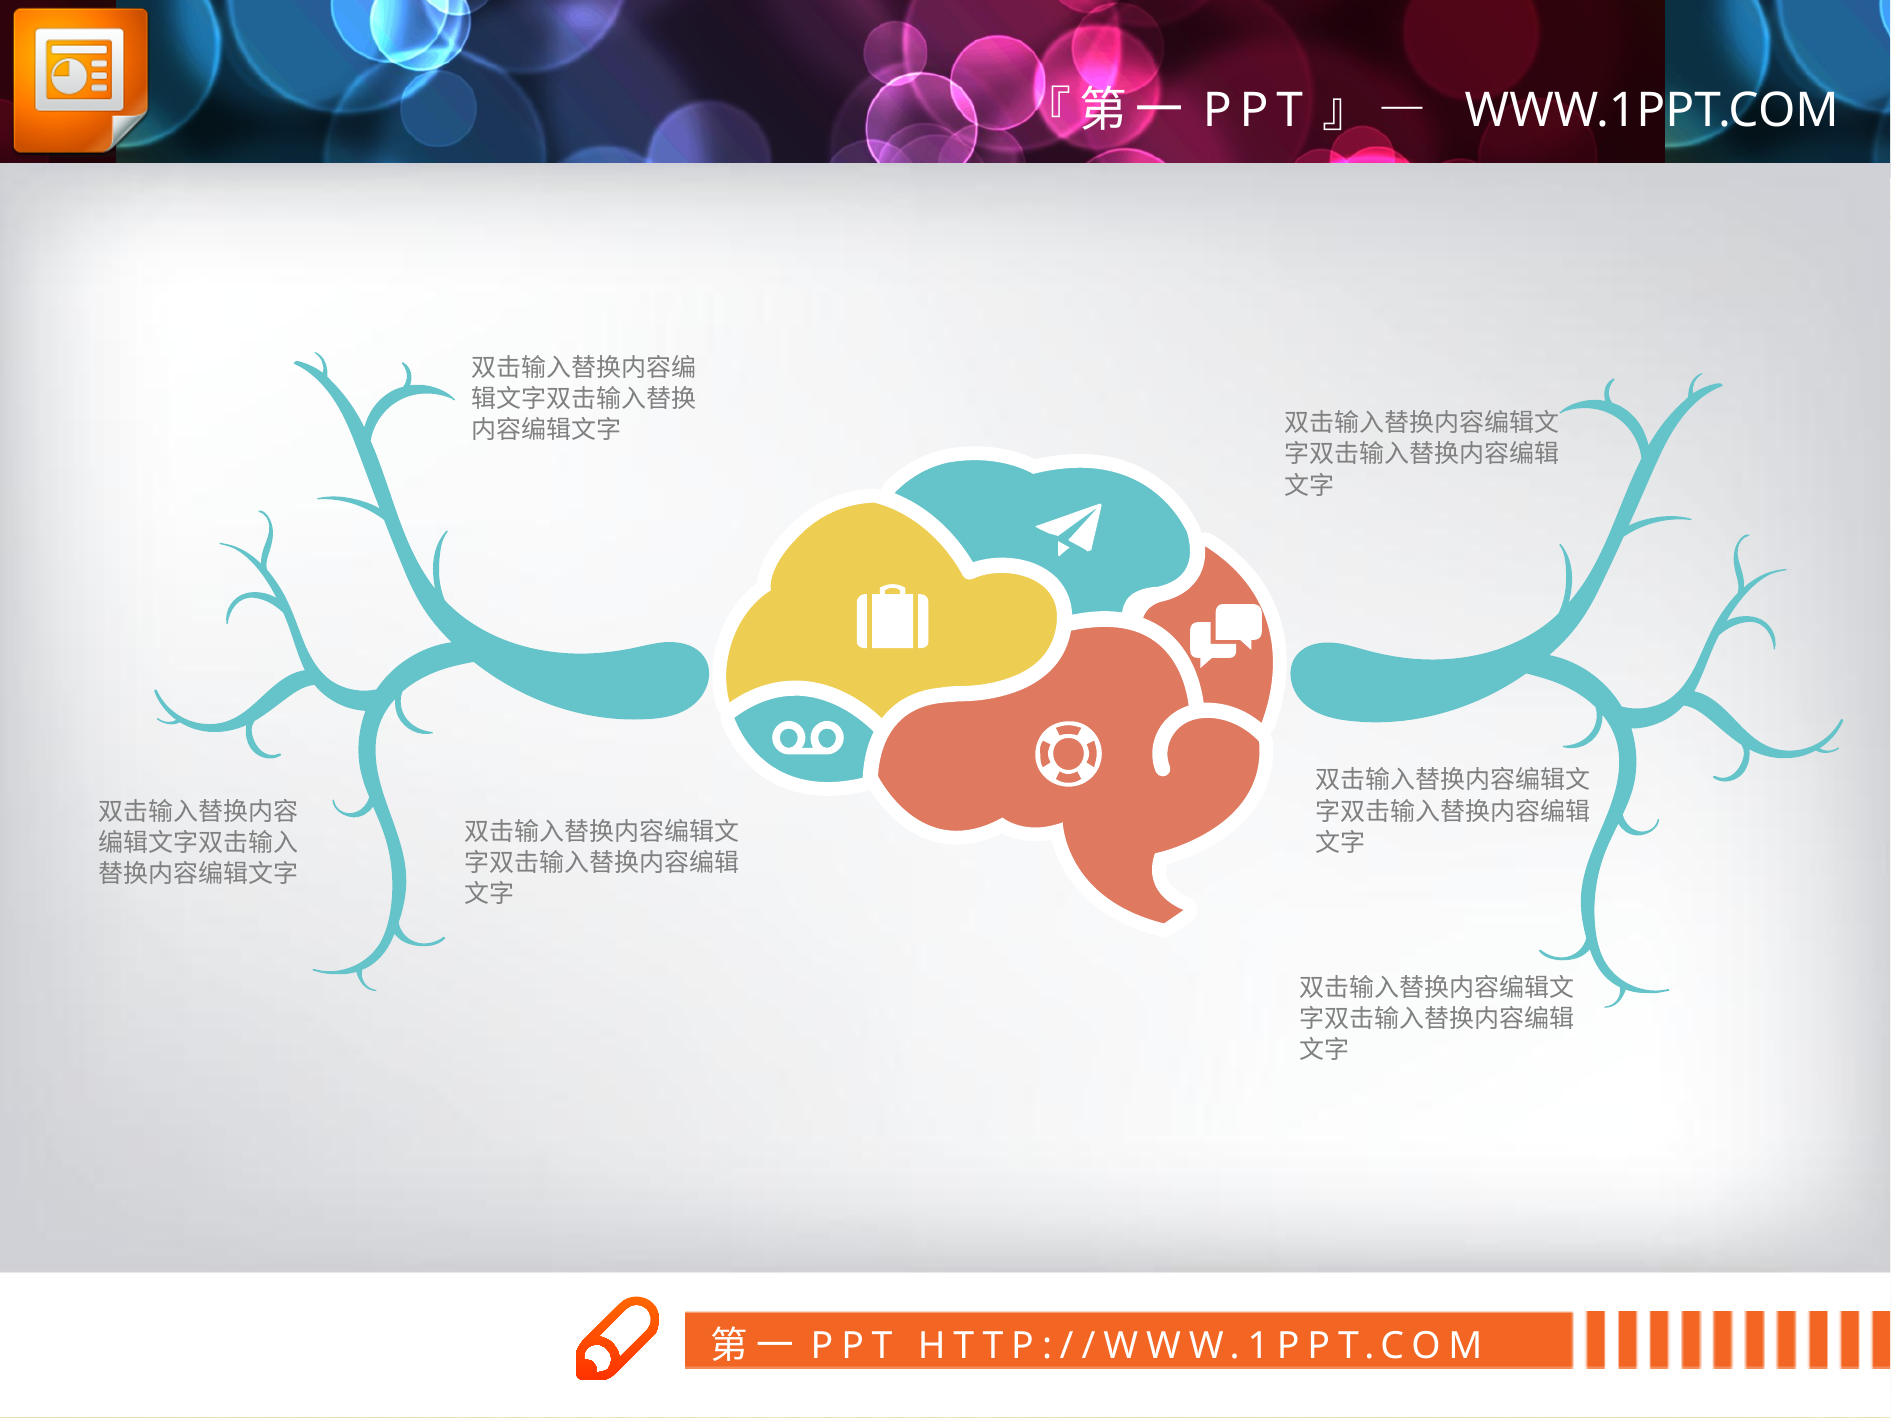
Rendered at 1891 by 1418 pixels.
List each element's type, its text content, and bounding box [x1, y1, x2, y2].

text_box 双击输入替换内容编辑文字双击输入替换内容编辑文字 [456, 342, 727, 451]
text_box [712, 488, 1059, 731]
text_box 双击输入替换内容编辑文字双击输入替换内容编辑文字 [1270, 397, 1576, 507]
picture [685, 1311, 1891, 1369]
text_box [872, 584, 914, 649]
text_box [772, 720, 844, 755]
text_box 双击输入替换内容编辑文字双击输入替换内容编辑文字 [449, 806, 755, 916]
picture [0, 0, 1891, 1275]
text_box [154, 351, 710, 992]
text_box 双击输入替换内容编辑文字双击输入替换内容编辑文字 [83, 786, 328, 896]
text_box [856, 594, 867, 649]
text_box [918, 594, 929, 649]
text_box [880, 446, 1204, 629]
text_box [720, 695, 875, 796]
text_box [727, 503, 1056, 717]
text_box [1290, 372, 1844, 848]
text_box [735, 696, 873, 782]
text_box [1130, 532, 1287, 737]
text_box [864, 622, 1274, 938]
text_box [1035, 503, 1102, 552]
text_box [1215, 604, 1262, 651]
text_box [1190, 622, 1237, 669]
text_box [1144, 548, 1272, 721]
text_box [1035, 721, 1102, 787]
text_box [896, 461, 1189, 614]
text_box [879, 627, 1259, 923]
text_box 双击输入替换内容编辑文字双击输入替换内容编辑文字 [1301, 755, 1607, 864]
text_box [1539, 864, 1670, 1008]
text_box [1058, 541, 1070, 557]
text_box 双击输入替换内容编辑文字双击输入替换内容编辑文字 [1285, 962, 1591, 1072]
